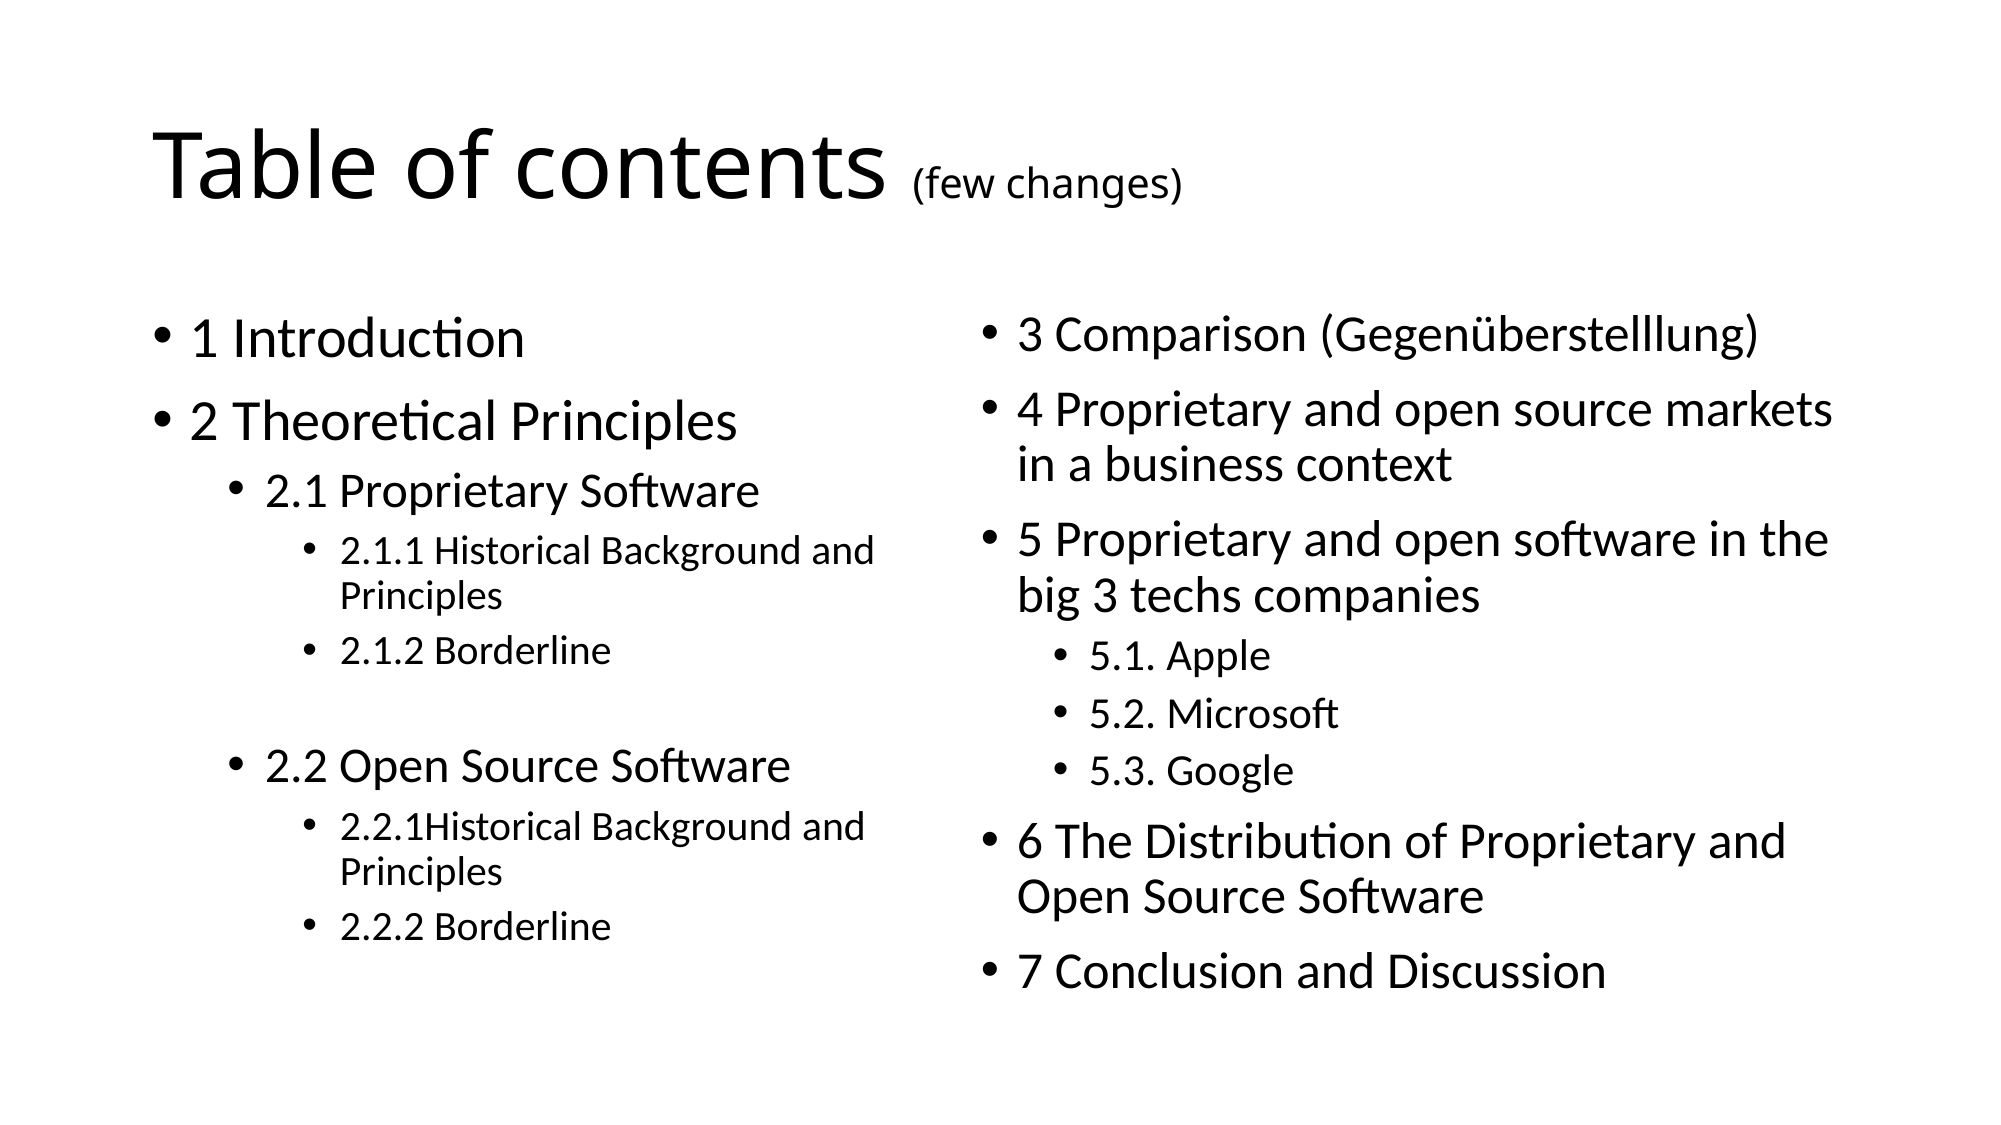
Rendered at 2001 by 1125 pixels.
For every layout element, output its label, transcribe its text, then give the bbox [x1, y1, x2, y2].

list 1 Introduction 2 Theoretical Principles 2.1 Proprietary Software 2.1.1 Historical Background and Principles 2.1.2 Borderline 2.2 Open Source Software 2.2.1Historical Background and Principles 2.2.2 Borderline [137, 299, 965, 1014]
title Table of contents (few changes) [137, 59, 1863, 278]
text_box 3 Comparison (Gegenüberstelllung) 4 Proprietary and open source markets in a business context 5 Proprietary and open software in the big 3 techs companies 5.1. Apple 5.2. Microsoft 5.3. Google 6 The Distribution of Proprietary and Open Source Software 7 Conclusion and Discussion [965, 299, 1863, 1014]
